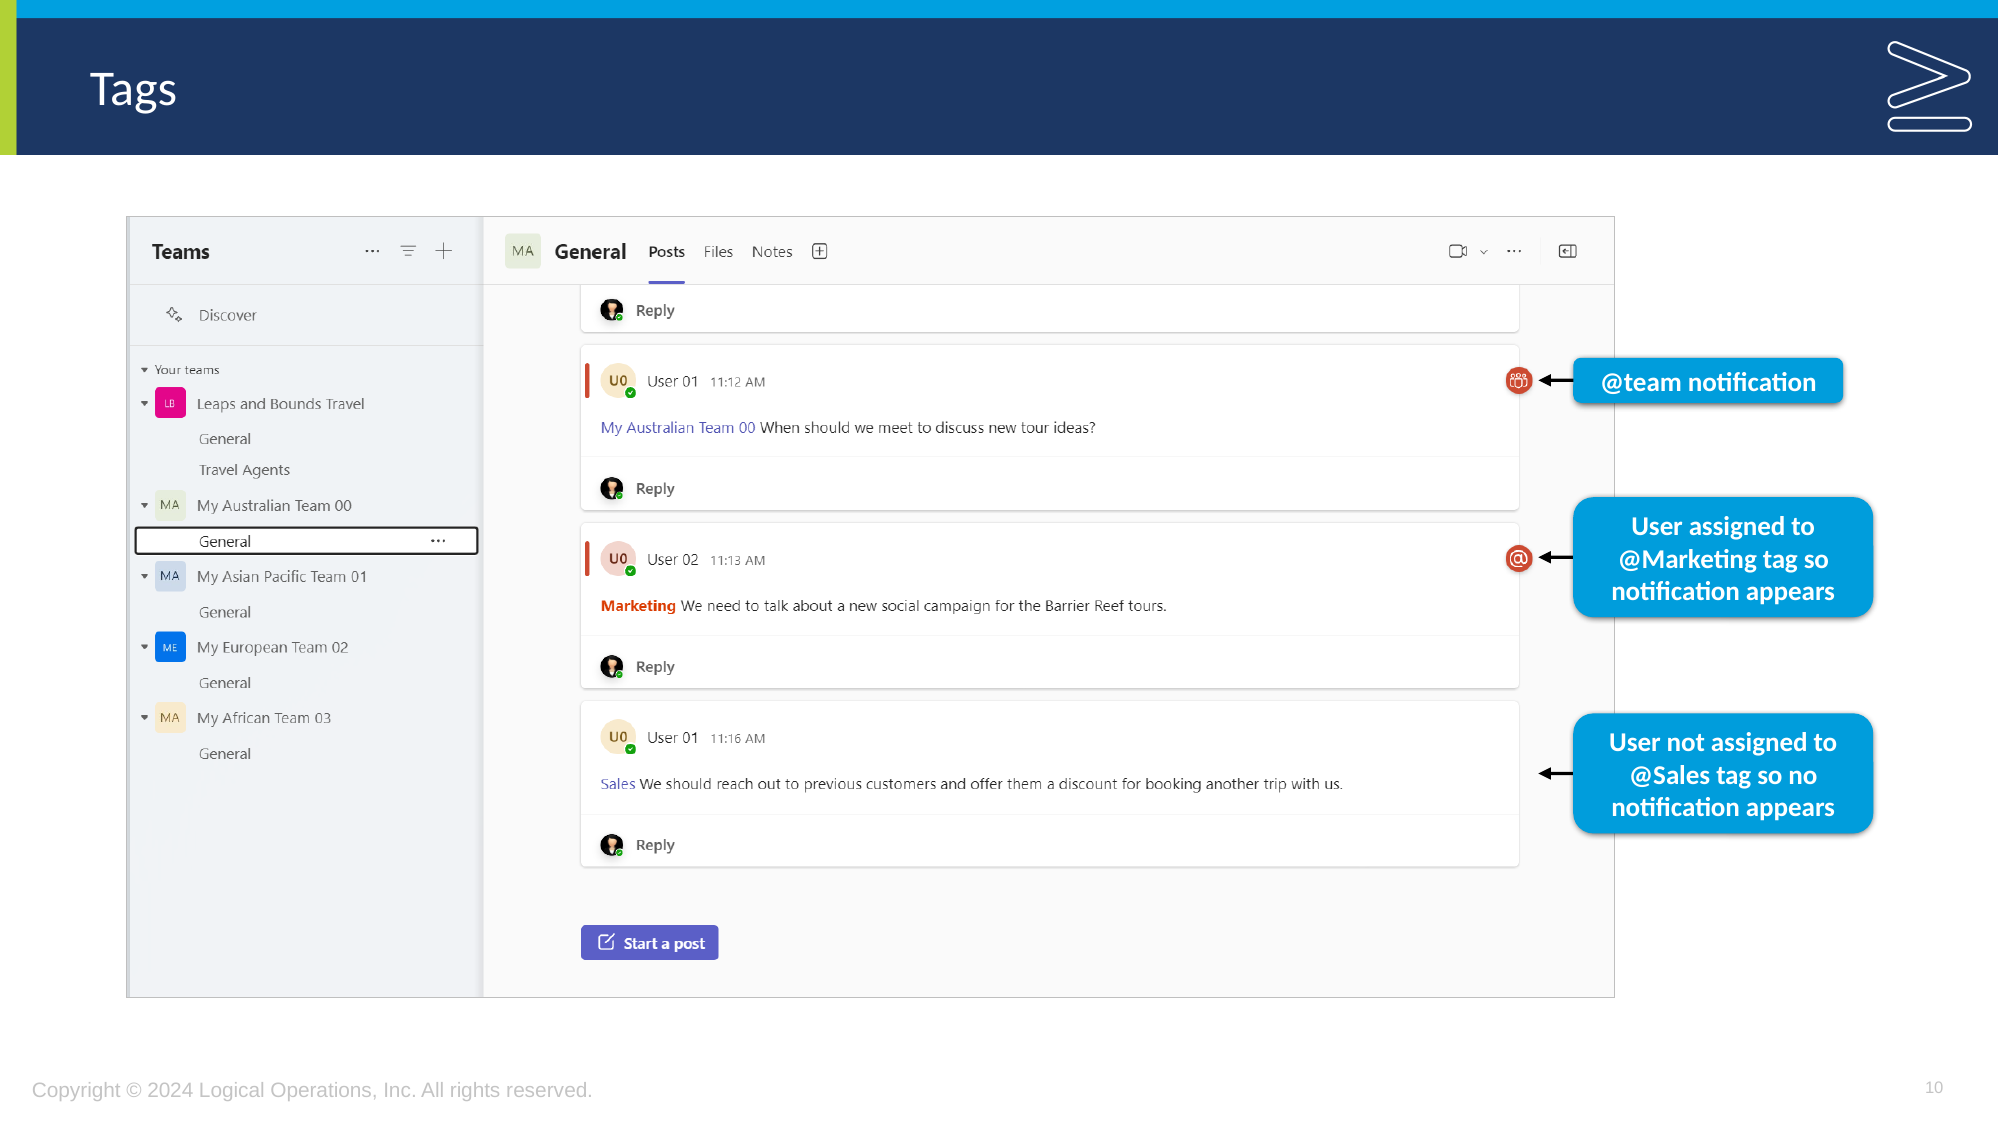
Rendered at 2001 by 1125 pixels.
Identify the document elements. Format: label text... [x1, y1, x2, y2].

slide_number 10 [1491, 1057, 1959, 1118]
picture [1850, 19, 1998, 155]
picture [0, 0, 74, 155]
title Tags [74, 16, 1850, 155]
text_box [126, 216, 1874, 998]
